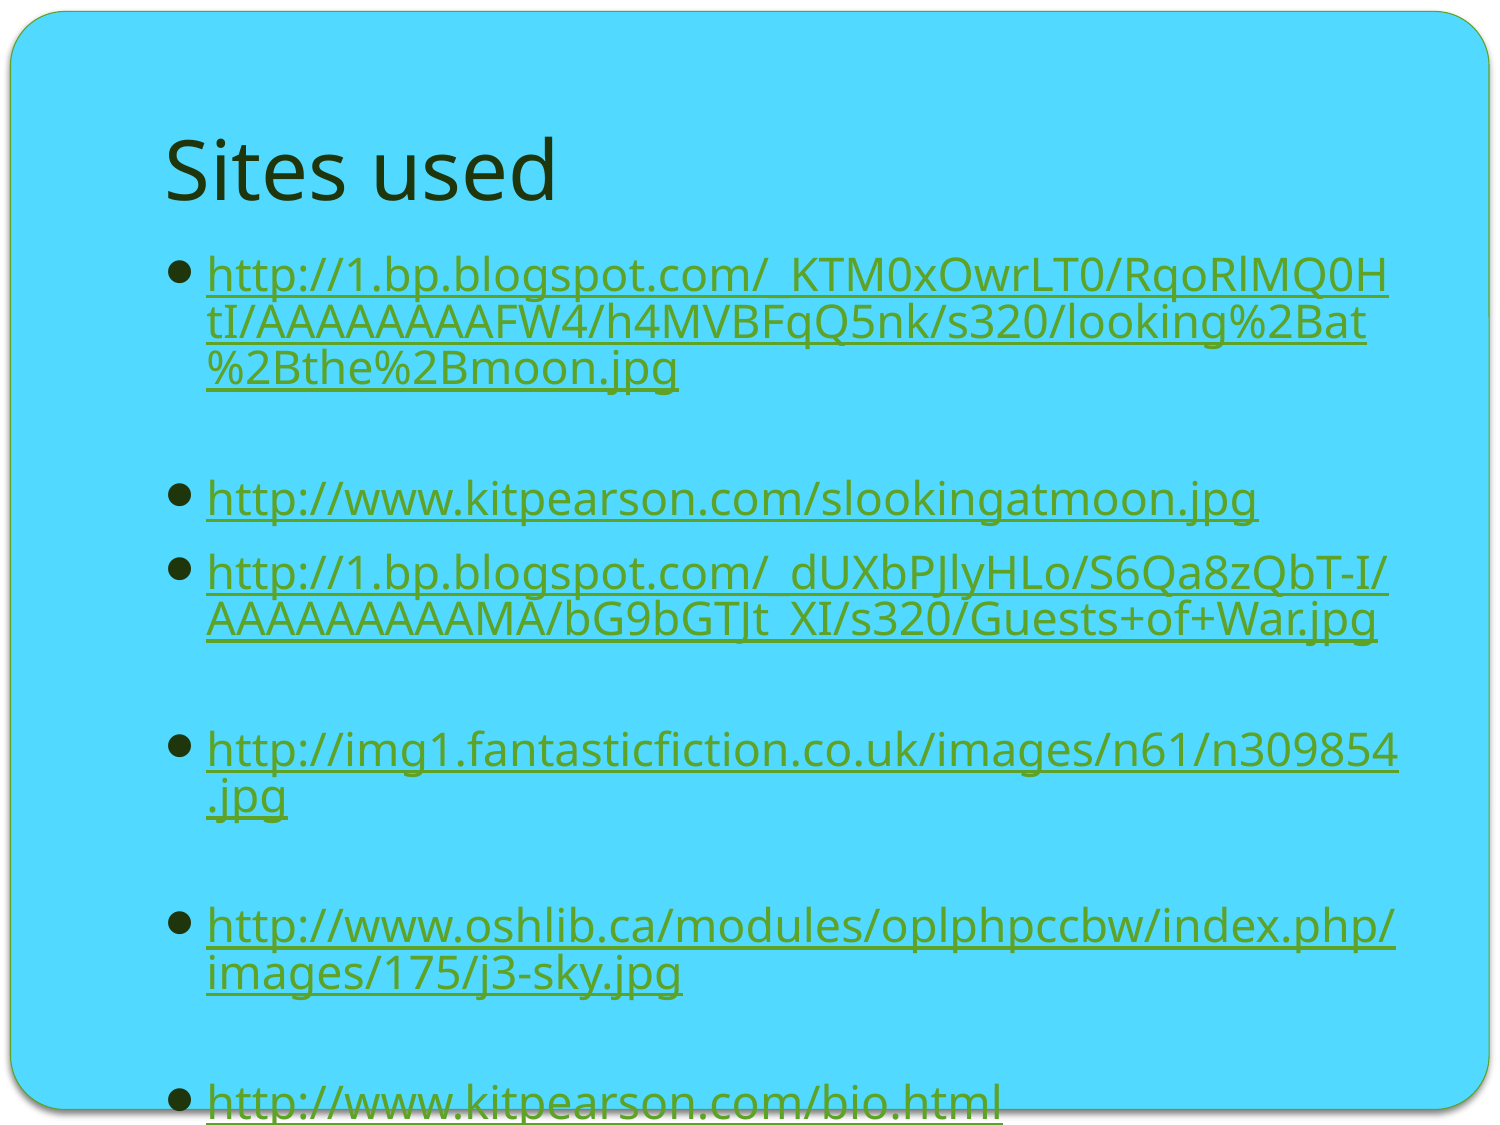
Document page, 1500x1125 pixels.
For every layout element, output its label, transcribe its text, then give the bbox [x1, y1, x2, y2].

list http://1.bp.blogspot.com/_KTM0xOwrLT0/RqoRlMQ0HtI/AAAAAAAAFW4/h4MVBFqQ5nk/s320/looking%2Bat%2Bthe%2Bmoon.jpg http://www.kitpearson.com/slookingatmoon.jpg http://1.bp.blogspot.com/_dUXbPJlyHLo/S6Qa8zQbT-I/AAAAAAAAAMA/bG9bGTJt_XI/s320/Guests+of+War.jpg http://img1.fantasticfiction.co.uk/images/n61/n309854.jpg http://www.oshlib.ca/modules/oplphpccbw/index.php/images/175/j3-sky.jpg http://www.kitpearson.com/bio.html http://www.kitpearson.com/kitwithdogs.jpg [150, 237, 1425, 988]
title Sites used [150, 45, 1425, 233]
